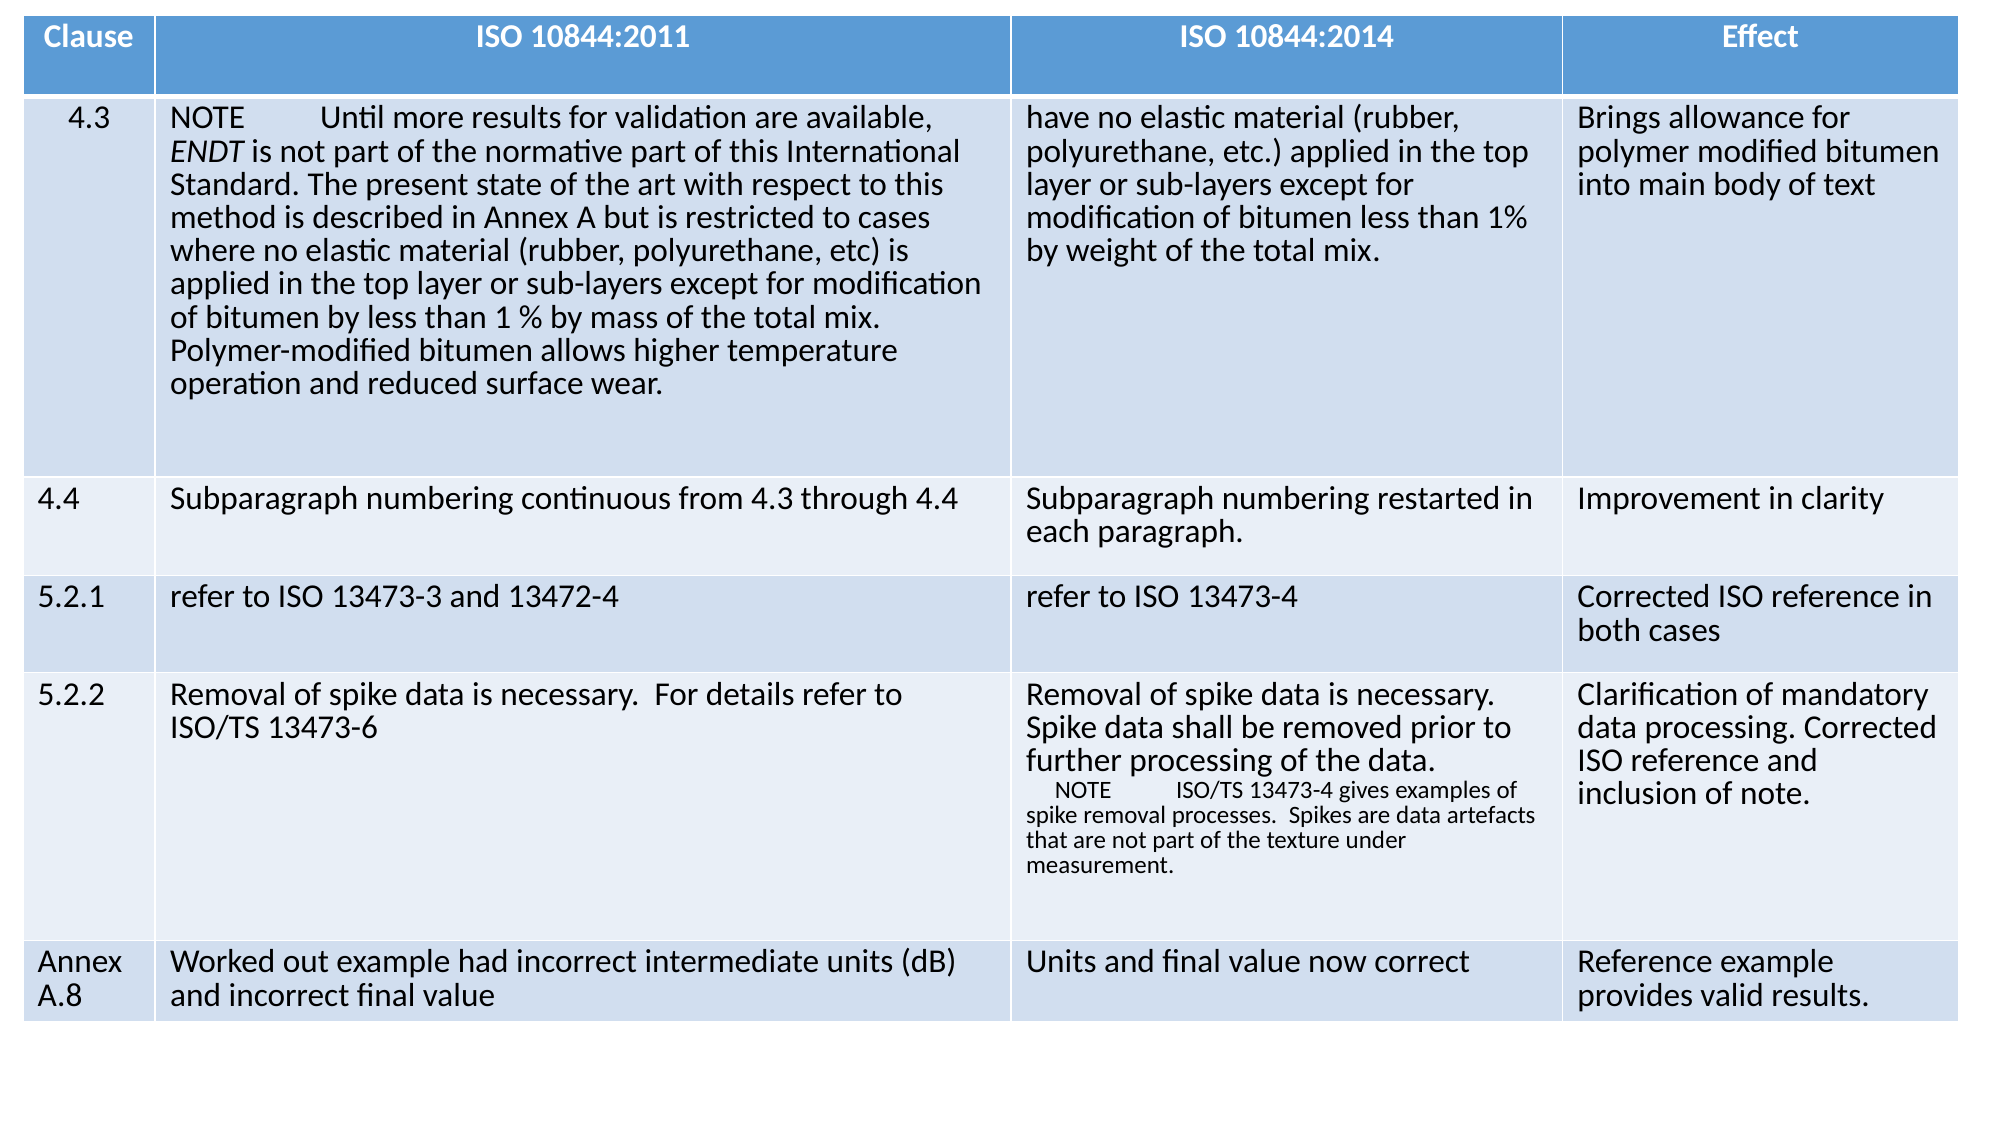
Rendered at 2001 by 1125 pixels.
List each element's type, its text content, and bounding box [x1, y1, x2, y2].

table_cell Subparagraph numbering continuous from 4.3 through 4.4 [156, 478, 1010, 575]
table_cell 4.3 [24, 99, 154, 476]
table_cell have no elastic material (rubber, polyurethane, etc.) applied in the top layer or sub-layers except for modification of bitumen less than 1% by weight of the total mix. [1012, 99, 1562, 476]
table_cell Reference example provides valid results. [1563, 941, 1958, 1021]
table_header Clause [24, 16, 154, 94]
table_cell Units and final value now correct [1012, 941, 1562, 1021]
table_header ISO 10844:2011 [156, 16, 1010, 94]
table_cell Annex A.8 [24, 941, 154, 1021]
table_cell Corrected ISO reference in both cases [1563, 576, 1958, 672]
table_cell refer to ISO 13473-3 and 13472-4 [156, 576, 1010, 672]
table_cell Worked out example had incorrect intermediate units (dB) and incorrect final value [156, 941, 1010, 1021]
table_header Effect [1563, 16, 1958, 94]
table_cell NOTE Until more results for validation are available, ENDT is not part of the normative part of this International Standard. The present state of the art with respect to this method is described in Annex A but is restricted to cases where no elastic material (rubber, polyurethane, etc) is applied in the top layer or sub-layers except for modification of bitumen by less than 1 % by mass of the total mix. Polymer-modified bitumen allows higher temperature operation and reduced surface wear. [156, 99, 1010, 476]
table_header ISO 10844:2014 [1012, 16, 1562, 94]
table_cell Clarification of mandatory data processing. Corrected ISO reference and inclusion of note. [1563, 673, 1958, 940]
table_cell 5.2.2 [24, 673, 154, 940]
table_cell Removal of spike data is necessary. For details refer to ISO/TS 13473-6 [156, 673, 1010, 940]
table_cell 5.2.1 [24, 576, 154, 672]
table_cell Improvement in clarity [1563, 478, 1958, 575]
table_cell refer to ISO 13473-4 [1012, 576, 1562, 672]
table_cell Brings allowance for polymer modified bitumen into main body of text [1563, 99, 1958, 476]
table_cell Subparagraph numbering restarted in each paragraph. [1012, 478, 1562, 575]
table_cell Removal of spike data is necessary. Spike data shall be removed prior to further processing of the data. NOTE ISO/TS 13473-4 gives examples of spike removal processes. Spikes are data artefacts that are not part of the texture under measurement. [1012, 673, 1562, 940]
table_cell 4.4 [24, 478, 154, 575]
